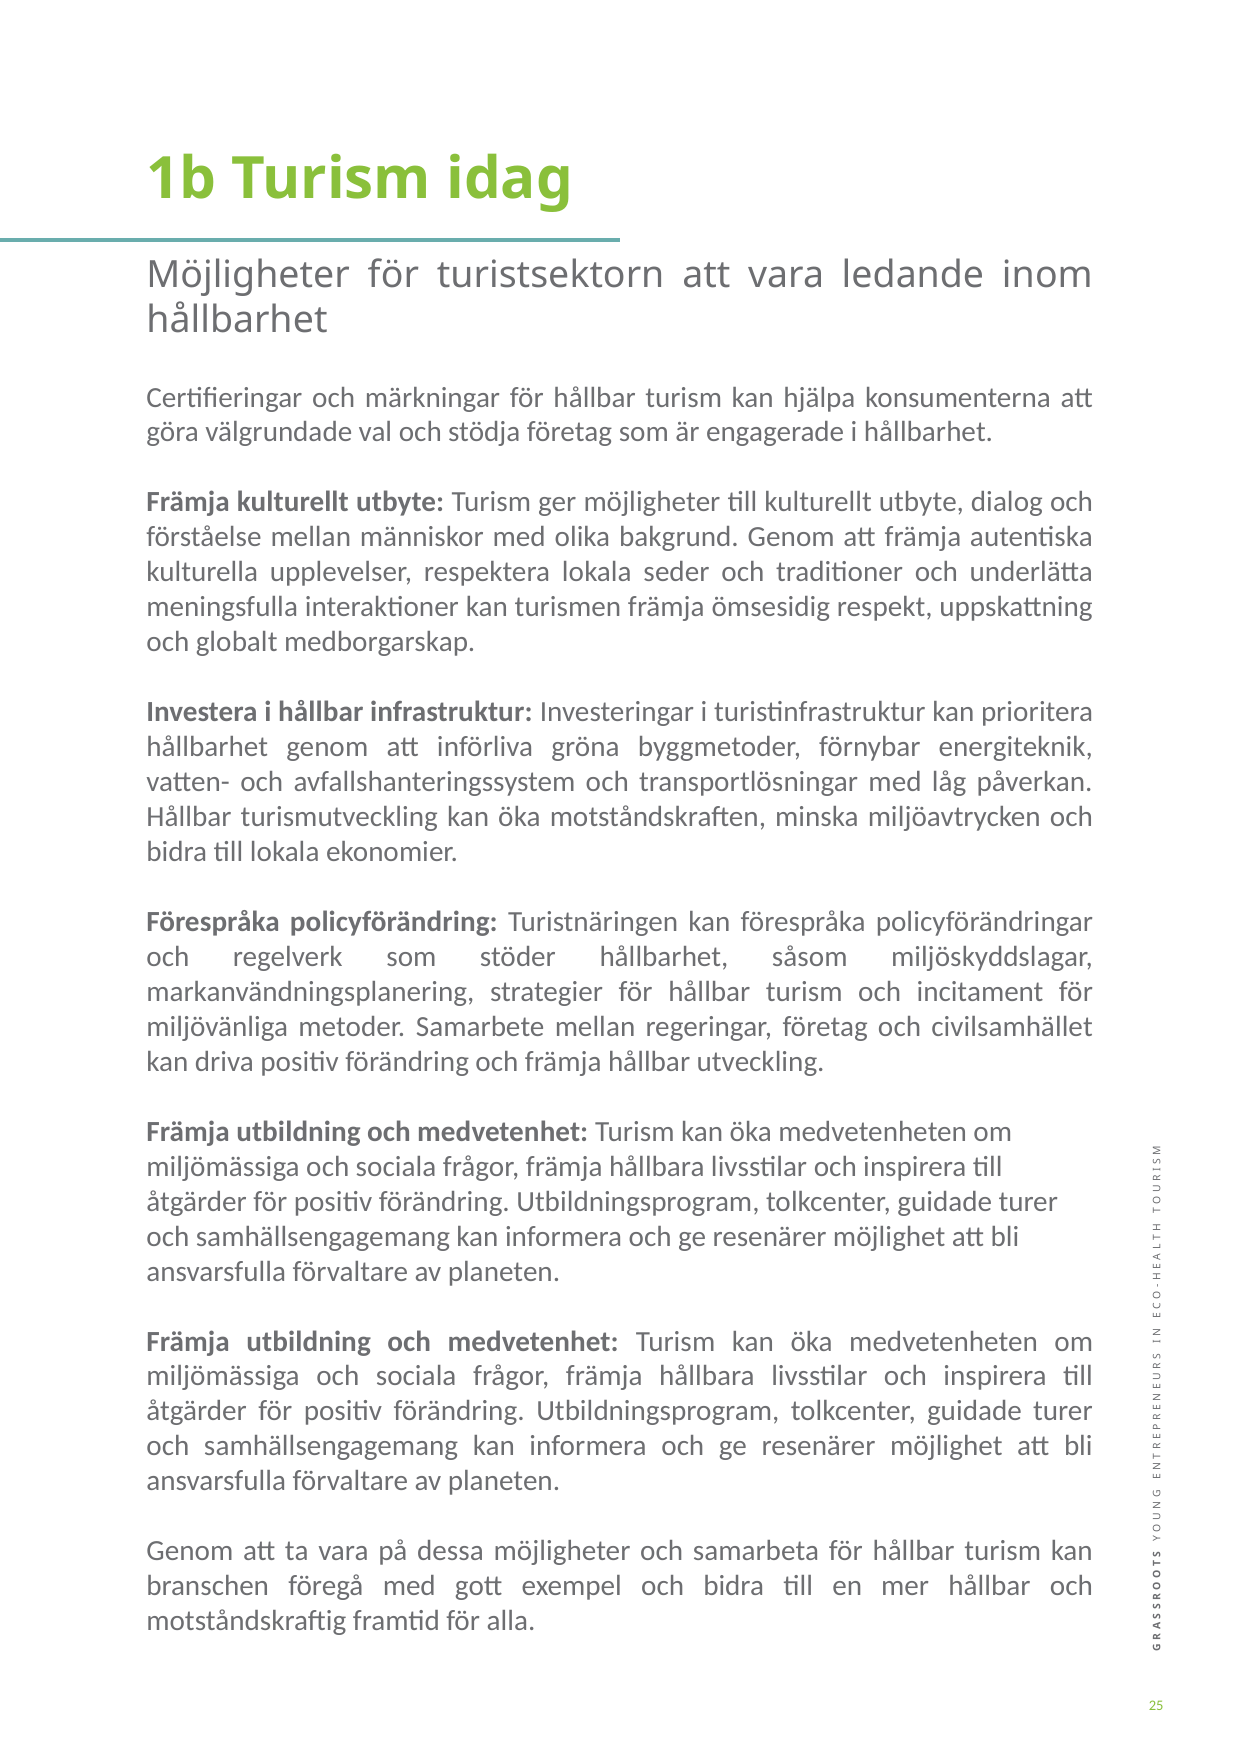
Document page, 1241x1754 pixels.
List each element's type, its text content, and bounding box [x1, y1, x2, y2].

list Certifieringar och märkningar för hållbar turism kan hjälpa konsumenterna att göra välgrundade val och stödja företag som är engagerade i hållbarhet. Främja kulturellt utbyte: Turism ger möjligheter till kulturellt utbyte, dialog och förståelse mellan människor med olika bakgrund. Genom att främja autentiska kulturella upplevelser, respektera lokala seder och traditioner och underlätta meningsfulla interaktioner kan turismen främja ömsesidig respekt, uppskattning och globalt medborgarskap. Investera i hållbar infrastruktur: Investeringar i turistinfrastruktur kan prioritera hållbarhet genom att införliva gröna byggmetoder, förnybar energiteknik, vatten- och avfallshanteringssystem och transportlösningar med låg påverkan. Hållbar turismutveckling kan öka motståndskraften, minska miljöavtrycken och bidra till lokala ekonomier. Förespråka policyförändring: Turistnäringen kan förespråka policyförändringar och regelverk som stöder hållbarhet, såsom miljöskyddslagar, markanvändningsplanering, strategier för hållbar turism och incitament för miljövänliga metoder. Samarbete mellan regeringar, företag och civilsamhället kan driva positiv förändring och främja hållbar utveckling. Främja utbildning och medvetenhet: Turism kan öka medvetenheten om miljömässiga och sociala frågor, främja hållbara livsstilar och inspirera till åtgärder för positiv förändring. Utbildningsprogram, tolkcenter, guidade turer och samhällsengagemang kan informera och ge resenärer möjlighet att bli ansvarsfulla förvaltare av planeten. Främja utbildning och medvetenhet: Turism kan öka medvetenheten om miljömässiga och sociala frågor, främja hållbara livsstilar och inspirera till åtgärder för positiv förändring. Utbildningsprogram, tolkcenter, guidade turer och samhällsengagemang kan informera och ge resenärer möjlighet att bli ansvarsfulla förvaltare av planeten. Genom att ta vara på dessa möjligheter och samarbeta för hållbar turism kan branschen föregå med gott exempel och bidra till en mer hållbar och motståndskraftig framtid för alla. [131, 371, 1109, 1585]
slide_number 25 [1125, 1666, 1187, 1743]
list 1b Turism idag [131, 132, 1109, 242]
text_box [0, 1359, 496, 1754]
list Möjligheter för turistsektorn att vara ledande inom hållbarhet [131, 242, 1109, 371]
